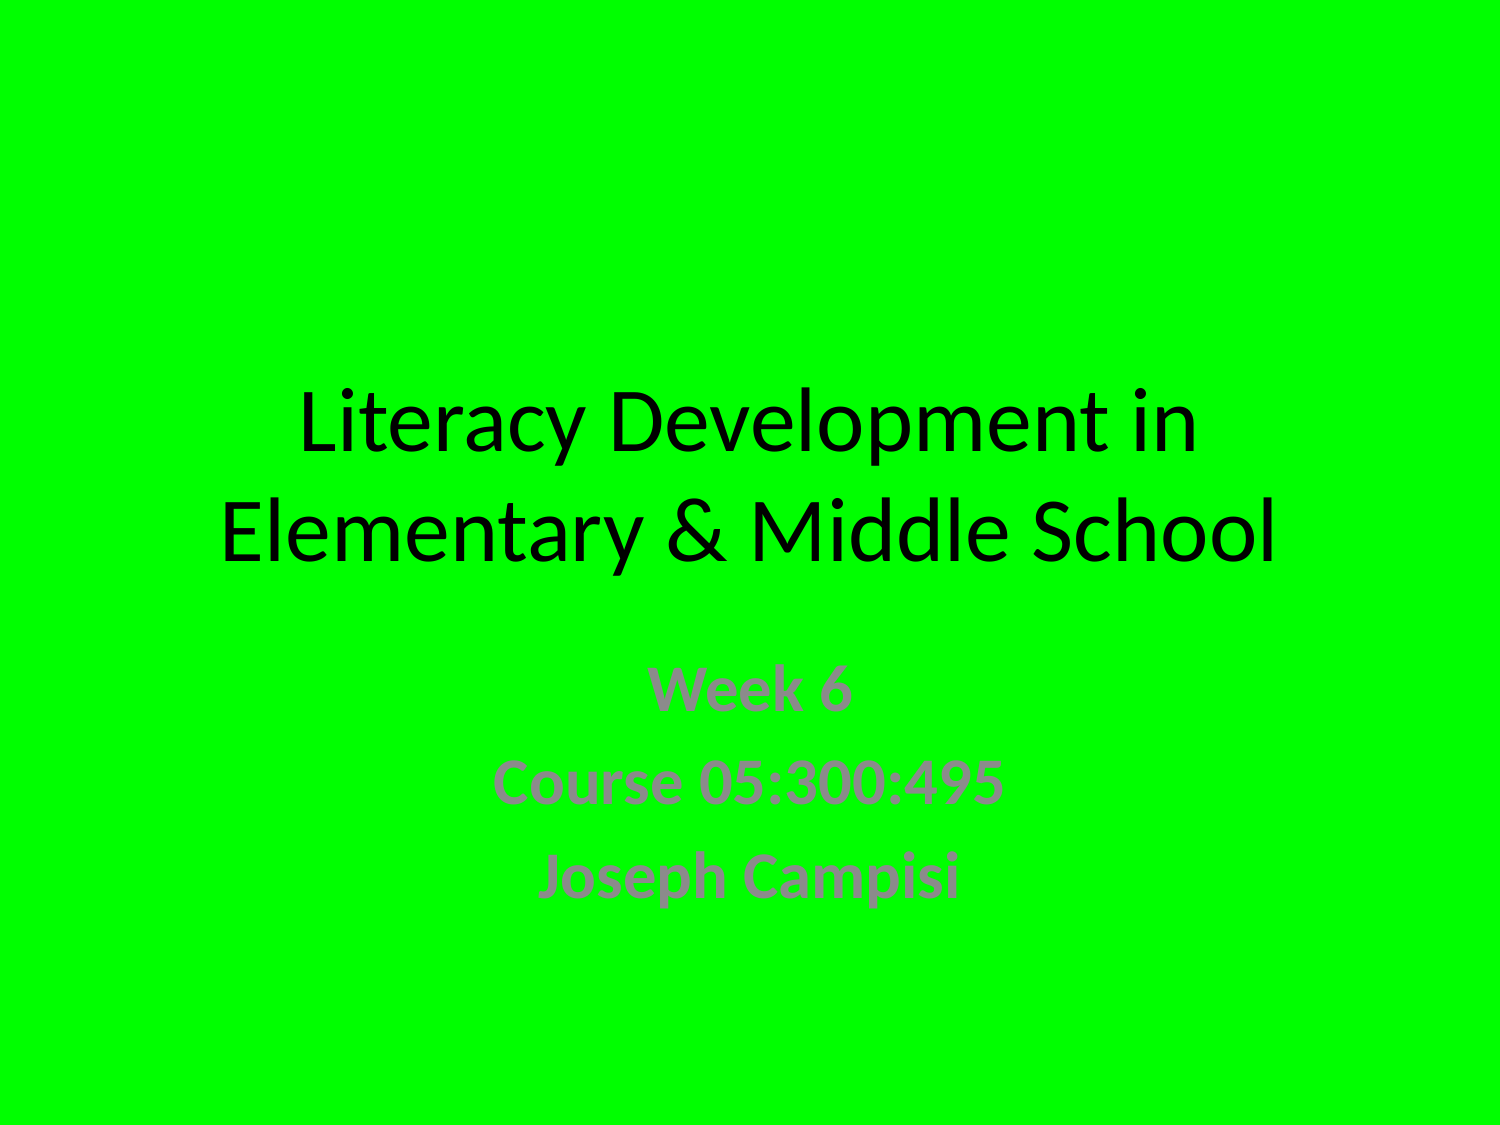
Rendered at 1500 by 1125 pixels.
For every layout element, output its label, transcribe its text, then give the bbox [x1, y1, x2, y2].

subtitle Week 6 Course 05:300:495 Joseph Campisi [225, 637, 1275, 925]
title Literacy Development in Elementary & Middle School [112, 349, 1388, 591]
